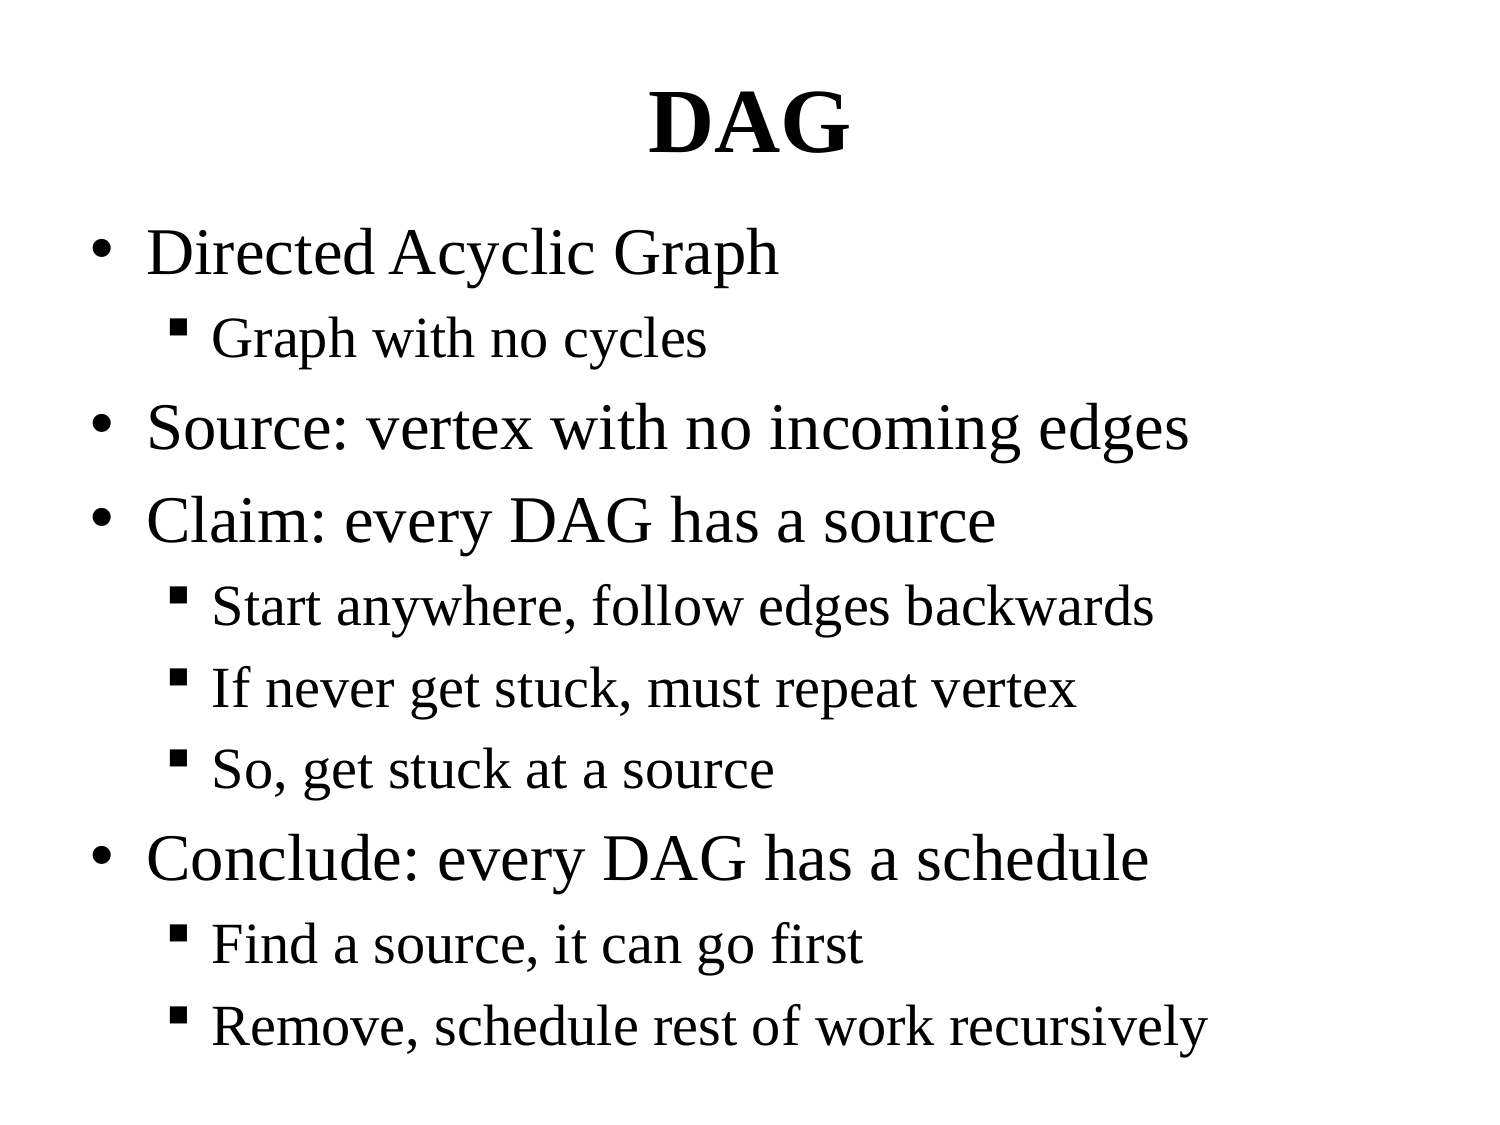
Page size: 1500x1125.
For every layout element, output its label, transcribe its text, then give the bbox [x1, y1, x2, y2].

title DAG [75, 45, 1425, 188]
list Directed Acyclic Graph Graph with no cycles Source: vertex with no incoming edges Claim: every DAG has a source Start anywhere, follow edges backwards If never get stuck, must repeat vertex So, get stuck at a source Conclude: every DAG has a schedule Find a source, it can go first Remove, schedule rest of work recursively [75, 200, 1425, 1088]
